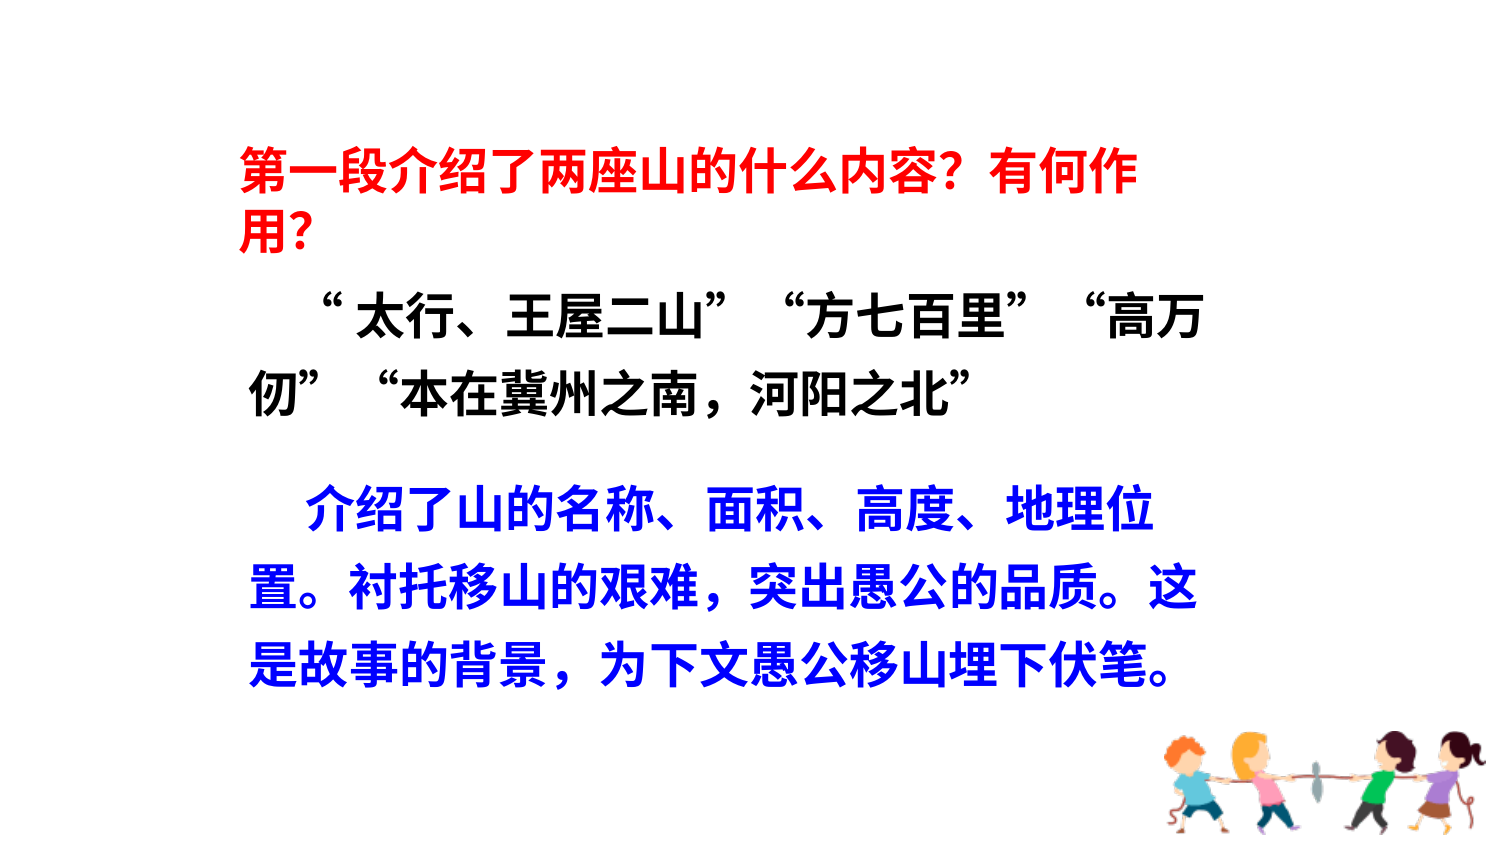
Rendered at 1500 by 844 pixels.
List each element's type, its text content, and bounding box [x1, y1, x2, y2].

text_box 第一段介绍了两座山的什么内容？有何作用？ [223, 132, 1245, 268]
text_box “太行、王屋二山”“方七百里”“高万仞”“本在冀州之南，河阳之北” [234, 259, 1227, 430]
picture [1164, 731, 1486, 835]
text_box 介绍了山的名称、面积、高度、地理位置。衬托移山的艰难，突出愚公的品质。这是故事的背景，为下文愚公移山埋下伏笔。 [234, 452, 1241, 701]
